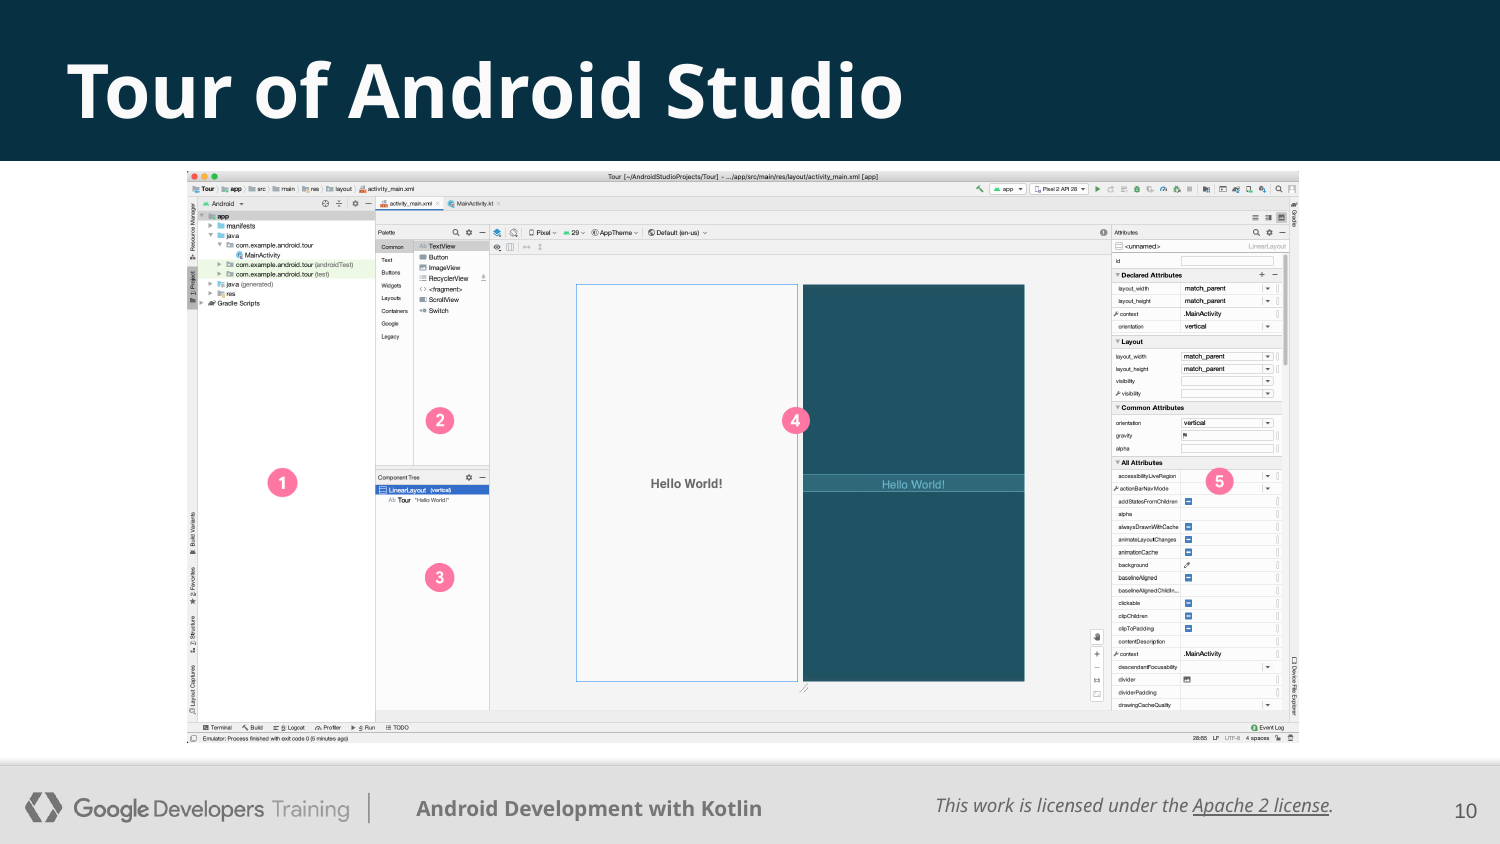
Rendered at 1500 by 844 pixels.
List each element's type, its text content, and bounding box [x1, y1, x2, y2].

picture [0, 161, 1500, 844]
title Tour of Android Studio [51, 28, 1449, 122]
slide_number ‹#› [1402, 777, 1493, 842]
